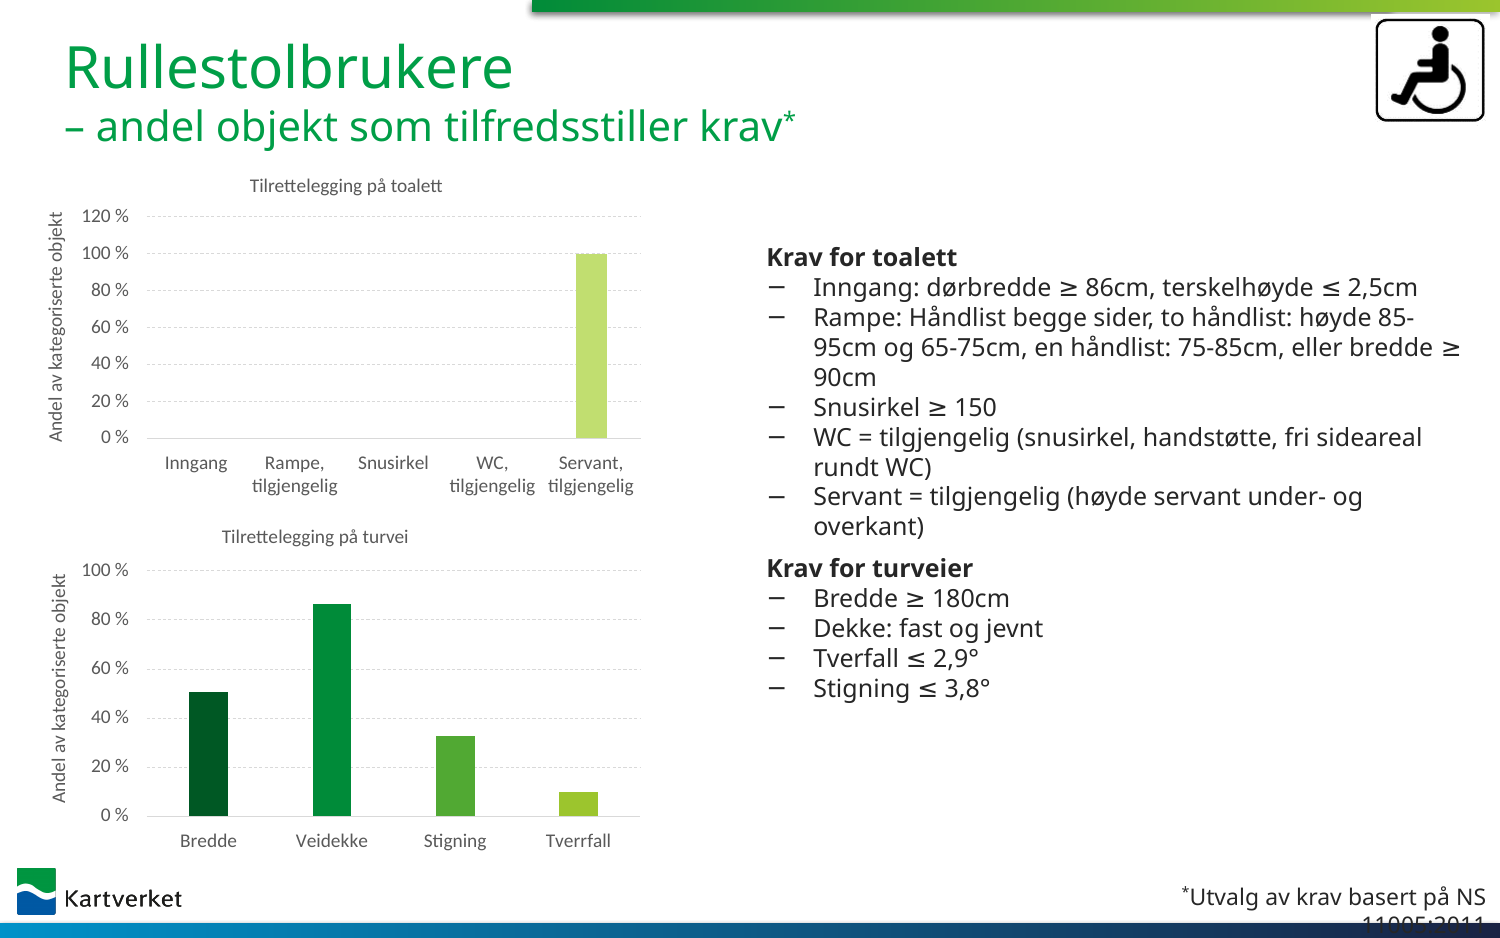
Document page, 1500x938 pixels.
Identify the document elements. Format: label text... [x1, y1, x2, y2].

text_box *Utvalg av krav basert på NS 11005:2011 [1068, 873, 1500, 938]
text_box Rullestolbrukere – andel objekt som tilfredsstiller krav* [49, 14, 1431, 158]
picture [41, 166, 652, 505]
text_box Krav for toalett Inngang: dørbredde ≥ 86cm, terskelhøyde ≤ 2,5cm Rampe: Håndlist begge sider, to håndlist: høyde 85-95cm og 65-75cm, en håndlist: 75-85cm, eller bredde ≥ 90cm Snusirkel ≥ 150 WC = tilgjengelig (snusirkel, handstøtte, fri sideareal rundt WC) Servant = tilgjengelig (høyde servant under- og overkant) [751, 234, 1483, 545]
text_box Krav for turveier Bredde ≥ 180cm Dekke: fast og jevnt Tverfall ≤ 2,9° Stigning ≤ 3,8° [751, 545, 1483, 710]
picture [1371, 13, 1491, 127]
picture [41, 520, 652, 859]
